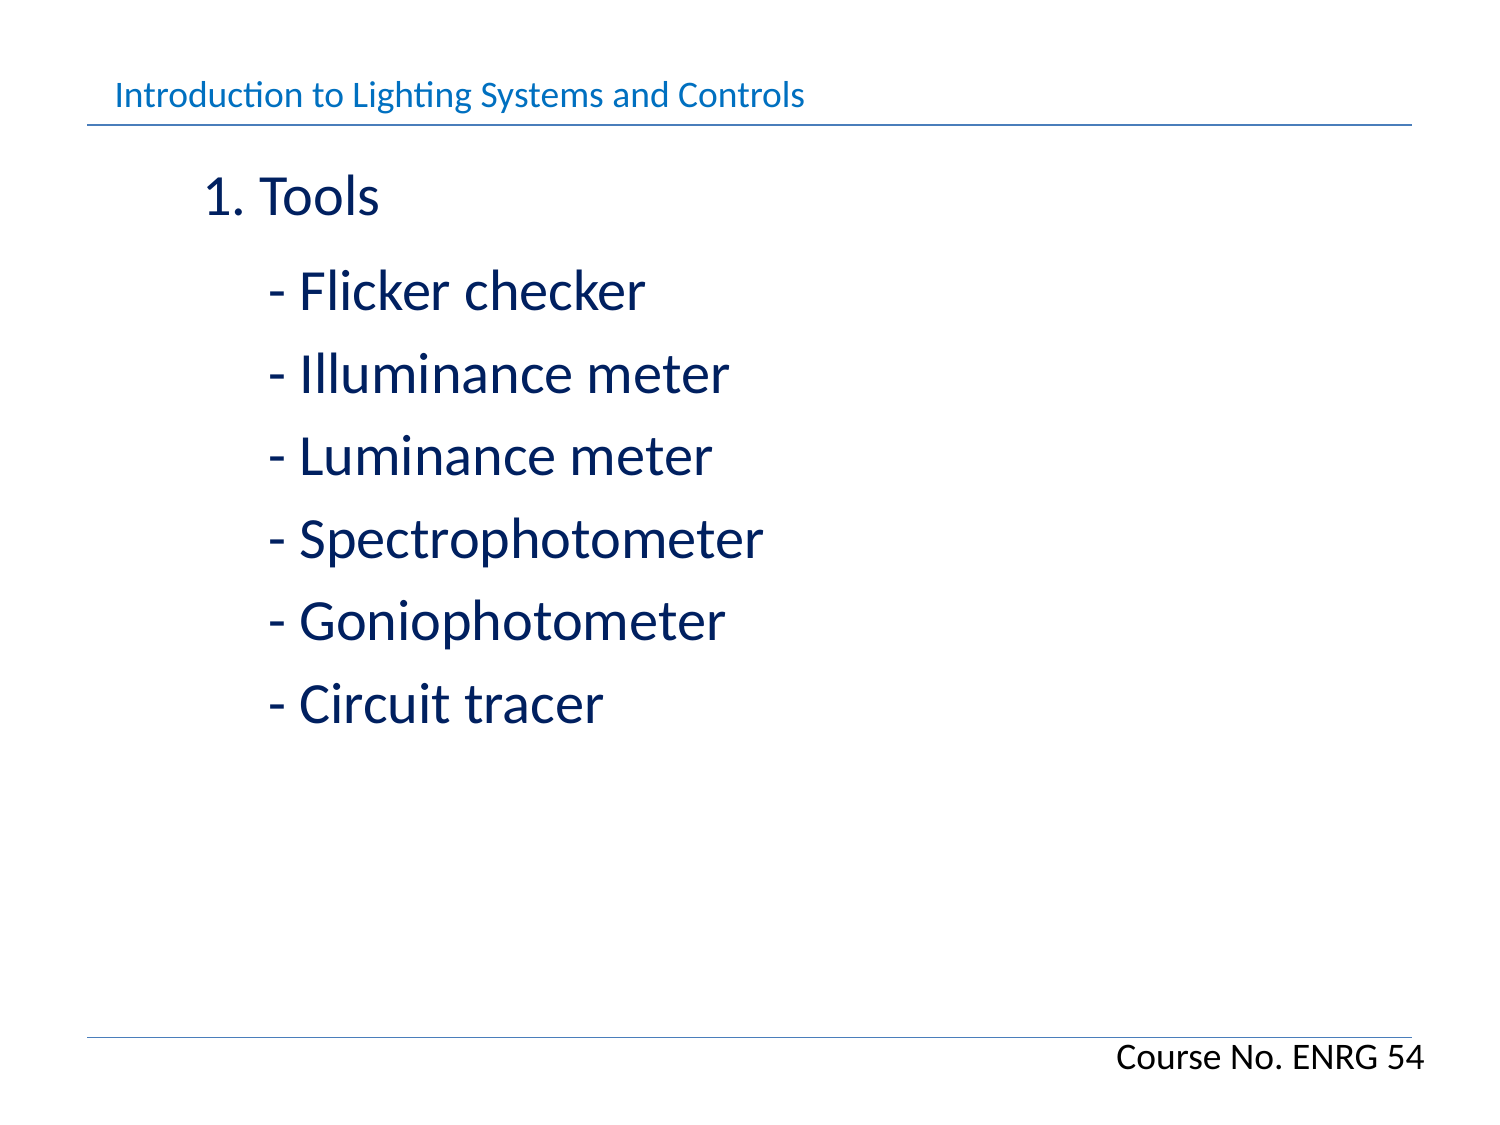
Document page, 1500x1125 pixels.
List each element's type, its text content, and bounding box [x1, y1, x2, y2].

text_box Introduction to Lighting Systems and Controls [99, 62, 838, 123]
text_box 1. Tools - Flicker checker - Illuminance meter - Luminance meter - Spectrophotometer - Goniophotometer - Circuit tracer [112, 149, 1113, 743]
text_box Course No. ENRG 54 [1101, 1024, 1441, 1085]
